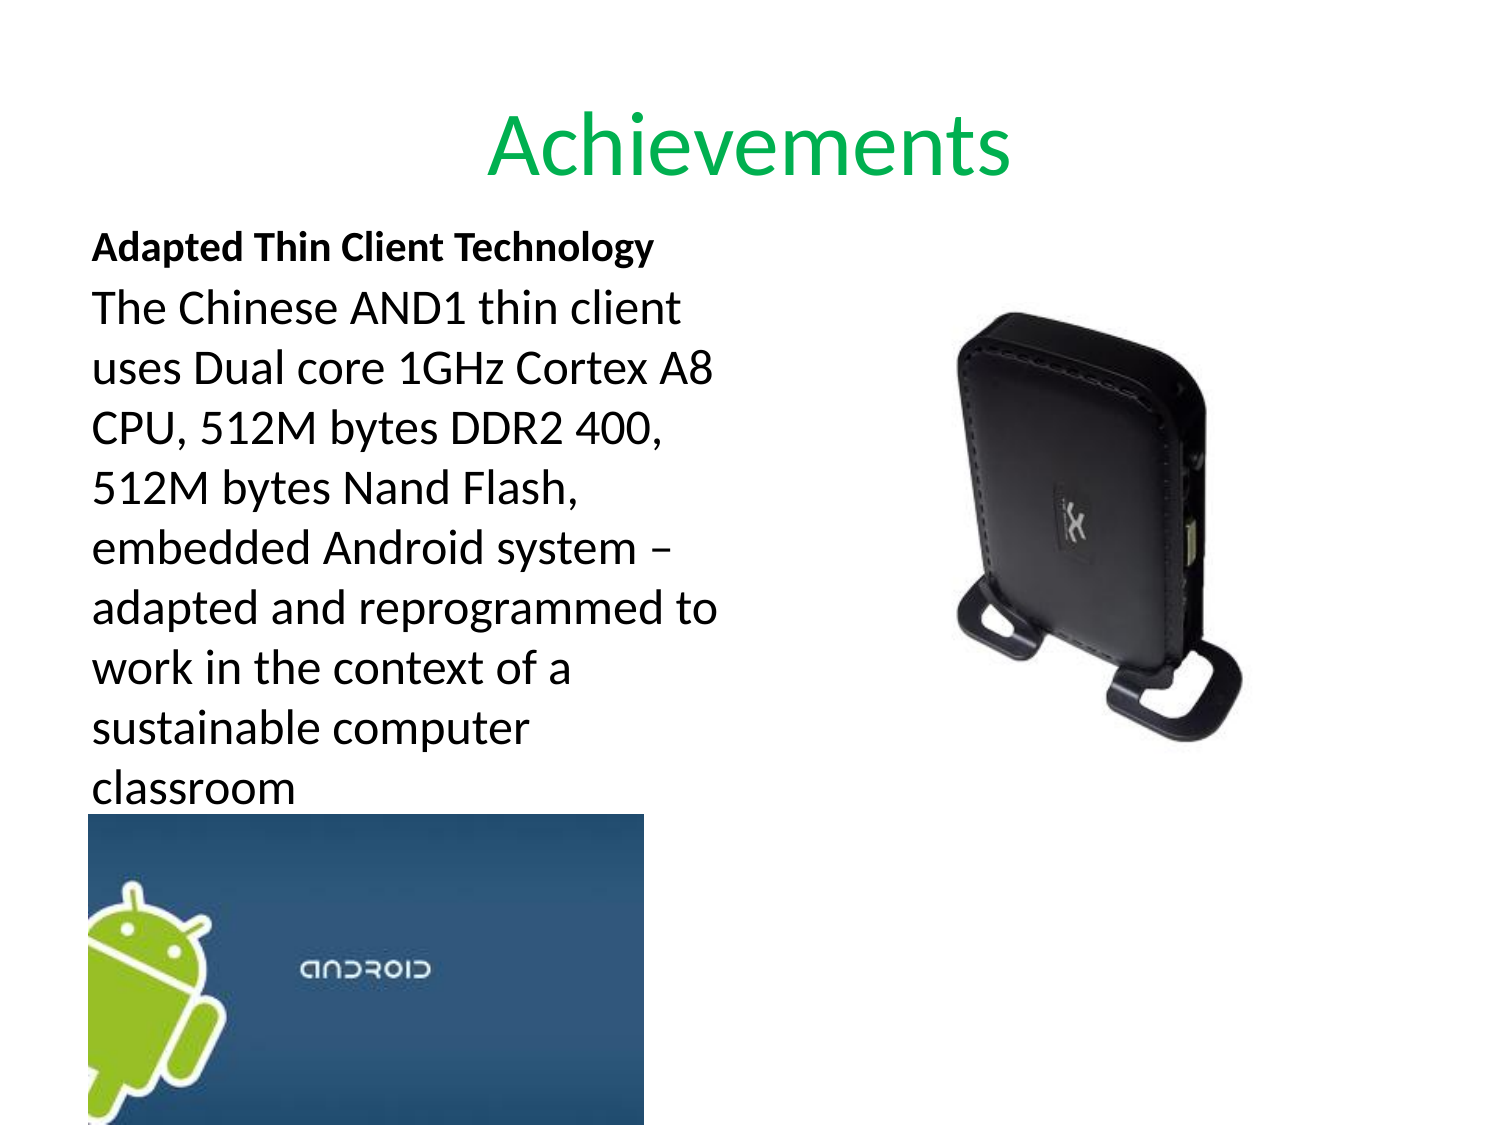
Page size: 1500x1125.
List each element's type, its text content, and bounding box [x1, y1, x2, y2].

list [926, 302, 1272, 761]
list Adapted Thin Client Technology [76, 172, 740, 267]
title Achievements [75, 45, 1425, 233]
picture [88, 813, 644, 1125]
list The Chinese AND1 thin client uses Dual core 1GHz Cortex A8 CPU, 512M bytes DDR2 400, 512M bytes Nand Flash, embedded Android system – adapted and reprogrammed to work in the context of a sustainable computer classroom [76, 267, 740, 1078]
